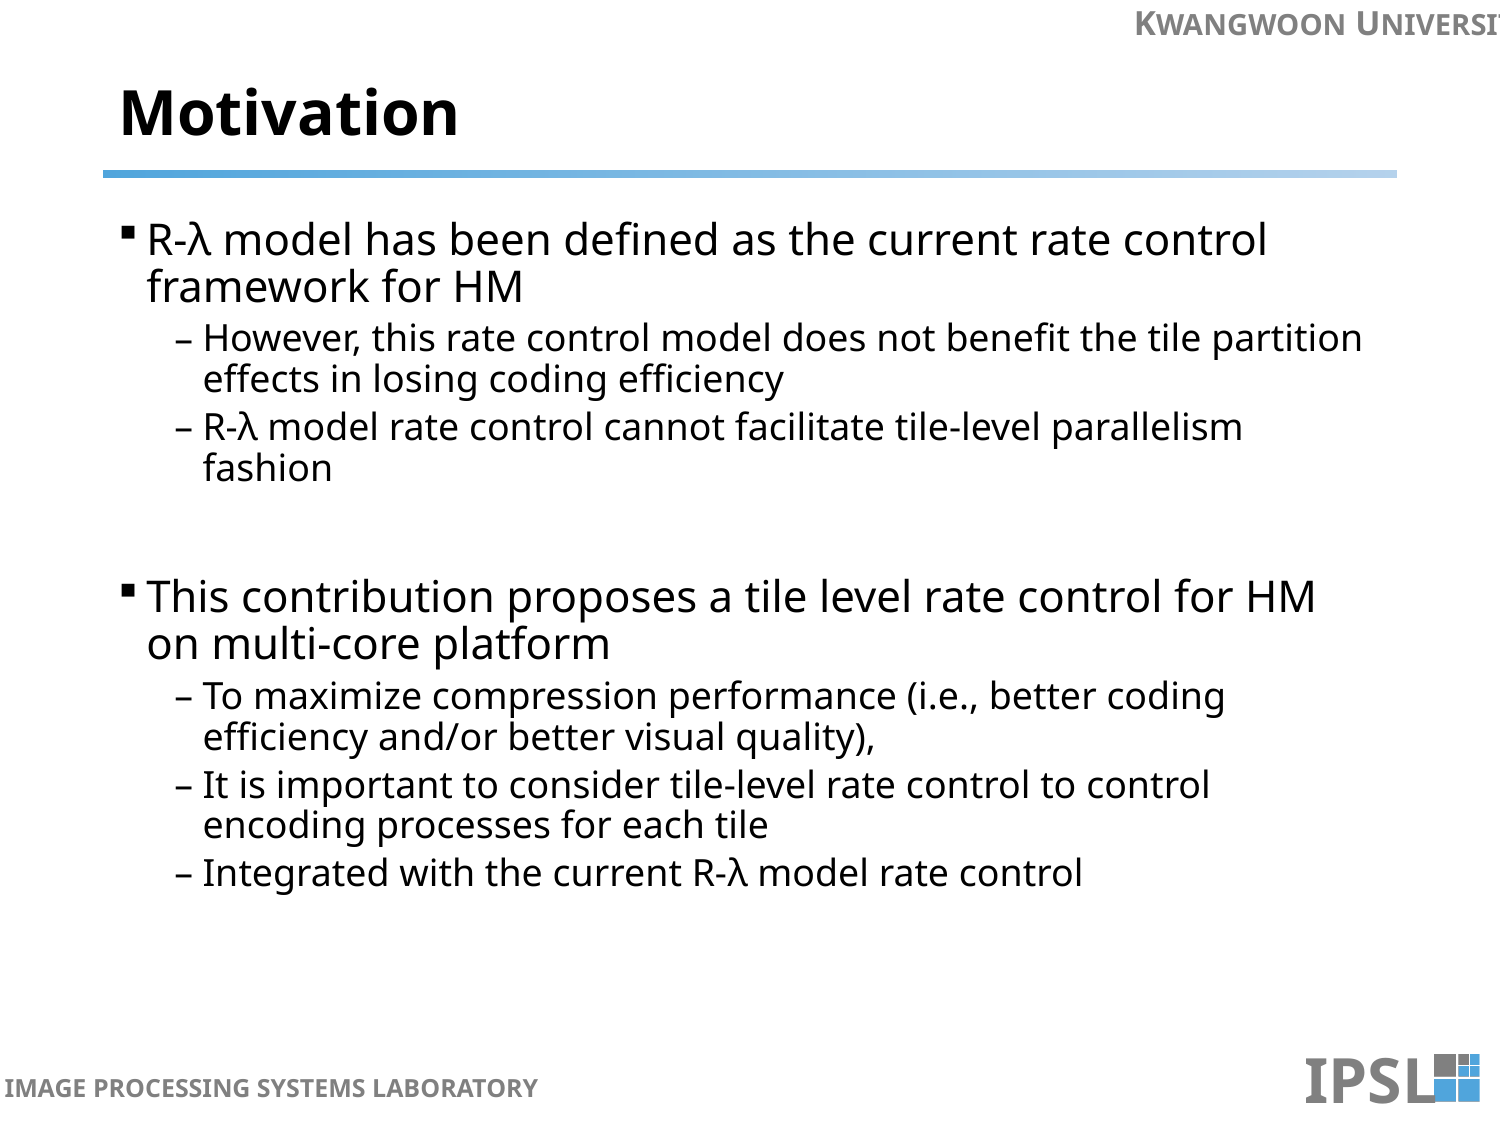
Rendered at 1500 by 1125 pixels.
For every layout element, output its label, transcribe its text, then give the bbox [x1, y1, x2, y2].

title Motivation [103, 59, 1397, 171]
picture [1430, 1050, 1480, 1108]
list R-λ model has been defined as the current rate control framework for HM However, this rate control model does not benefit the tile partition effects in losing coding efficiency R-λ model rate control cannot facilitate tile-level parallelism fashion This contribution proposes a tile level rate control for HM on multi-core platform To maximize compression performance (i.e., better coding efficiency and/or better visual quality), It is important to consider tile-level rate control to control encoding processes for each tile Integrated with the current R-λ model rate control [103, 209, 1397, 1014]
